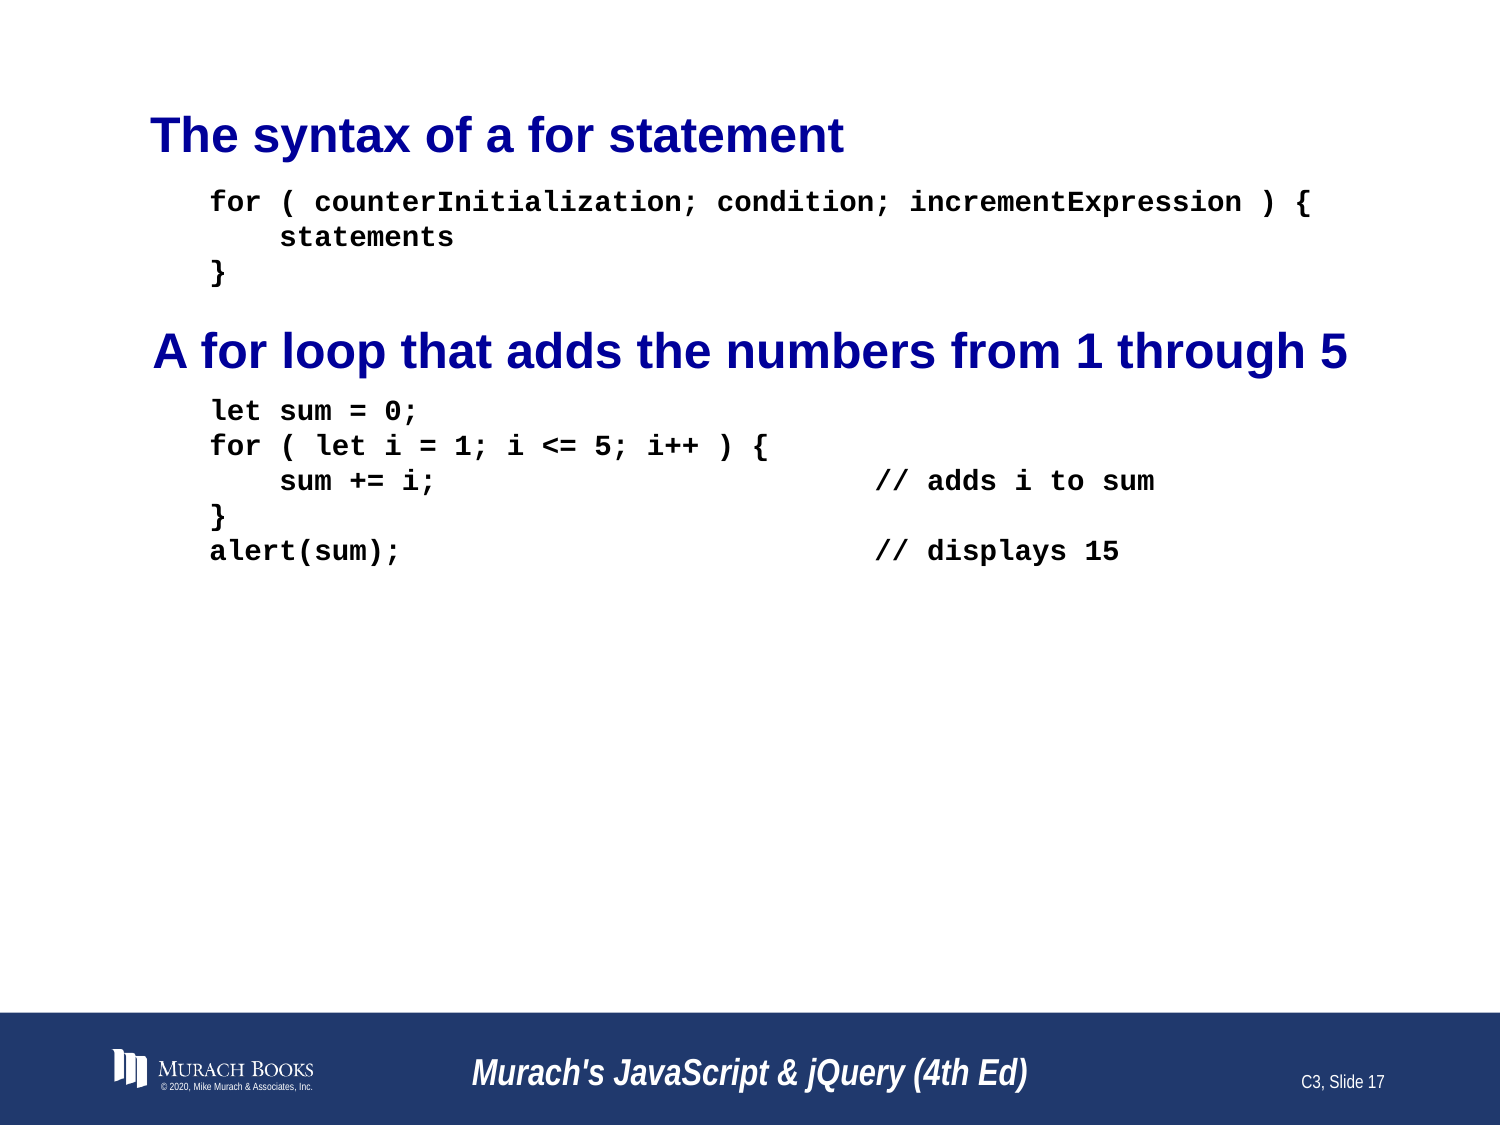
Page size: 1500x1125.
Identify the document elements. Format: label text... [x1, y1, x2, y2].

list for ( counterInitialization; condition; incrementExpression ) { statements } A for loop that adds the numbers from 1 through 5 let sum = 0; for ( let i = 1; i <= 5; i++ ) { sum += i; // adds i to sum } alert(sum); // displays 15 [137, 174, 1375, 975]
title The syntax of a for statement [150, 102, 1350, 164]
slide_number Murach's JavaScript & jQuery (4th Ed) [463, 1025, 1050, 1100]
slide_number C3, Slide 17 [1087, 1025, 1400, 1100]
footer © 2020, Mike Murach & Associates, Inc. [12, 1025, 463, 1100]
